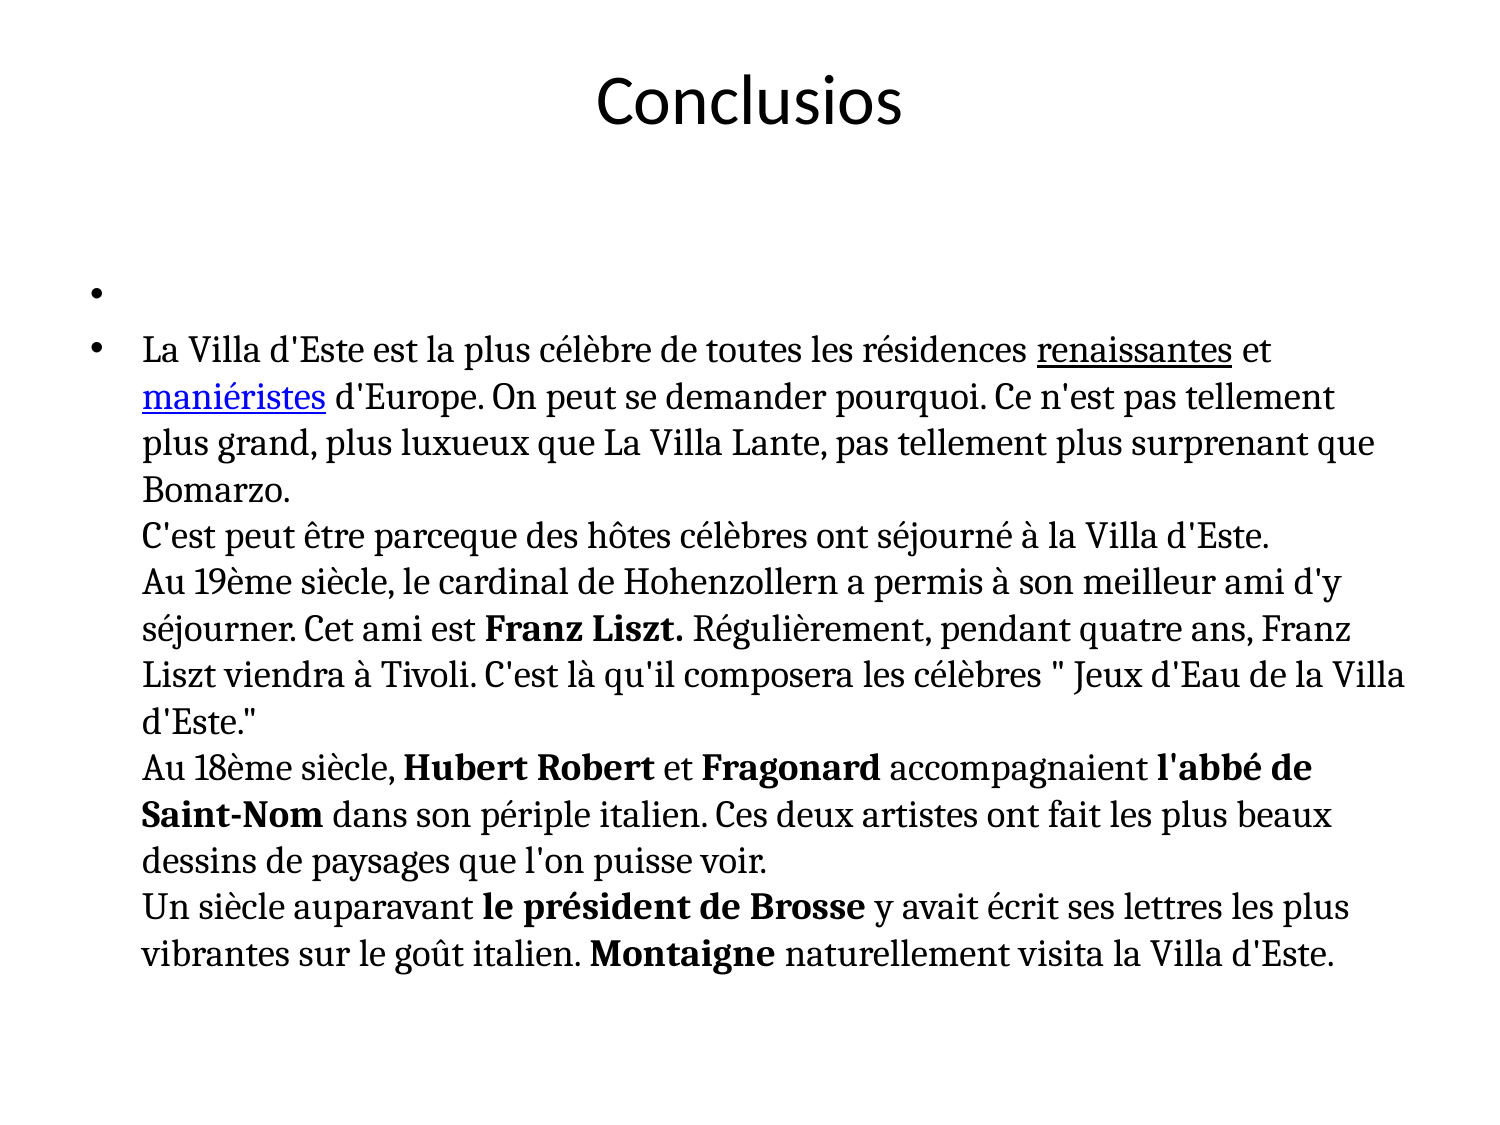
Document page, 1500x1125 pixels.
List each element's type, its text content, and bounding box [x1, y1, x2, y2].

list La Villa d'Este est la plus célèbre de toutes les résidences renaissantes et maniéristes d'Europe. On peut se demander pourquoi. Ce n'est pas tellement plus grand, plus luxueux que La Villa Lante, pas tellement plus surprenant que Bomarzo. C'est peut être parceque des hôtes célèbres ont séjourné à la Villa d'Este. Au 19ème siècle, le cardinal de Hohenzollern a permis à son meilleur ami d'y séjourner. Cet ami est Franz Liszt. Régulièrement, pendant quatre ans, Franz Liszt viendra à Tivoli. C'est là qu'il composera les célèbres " Jeux d'Eau de la Villa d'Este." Au 18ème siècle, Hubert Robert et Fragonard accompagnaient l'abbé de Saint-Nom dans son périple italien. Ces deux artistes ont fait les plus beaux dessins de paysages que l'on puisse voir. Un siècle auparavant le président de Brosse y avait écrit ses lettres les plus vibrantes sur le goût italien. Montaigne naturellement visita la Villa d'Este. [75, 262, 1425, 1005]
title Conclusios [75, 45, 1425, 233]
